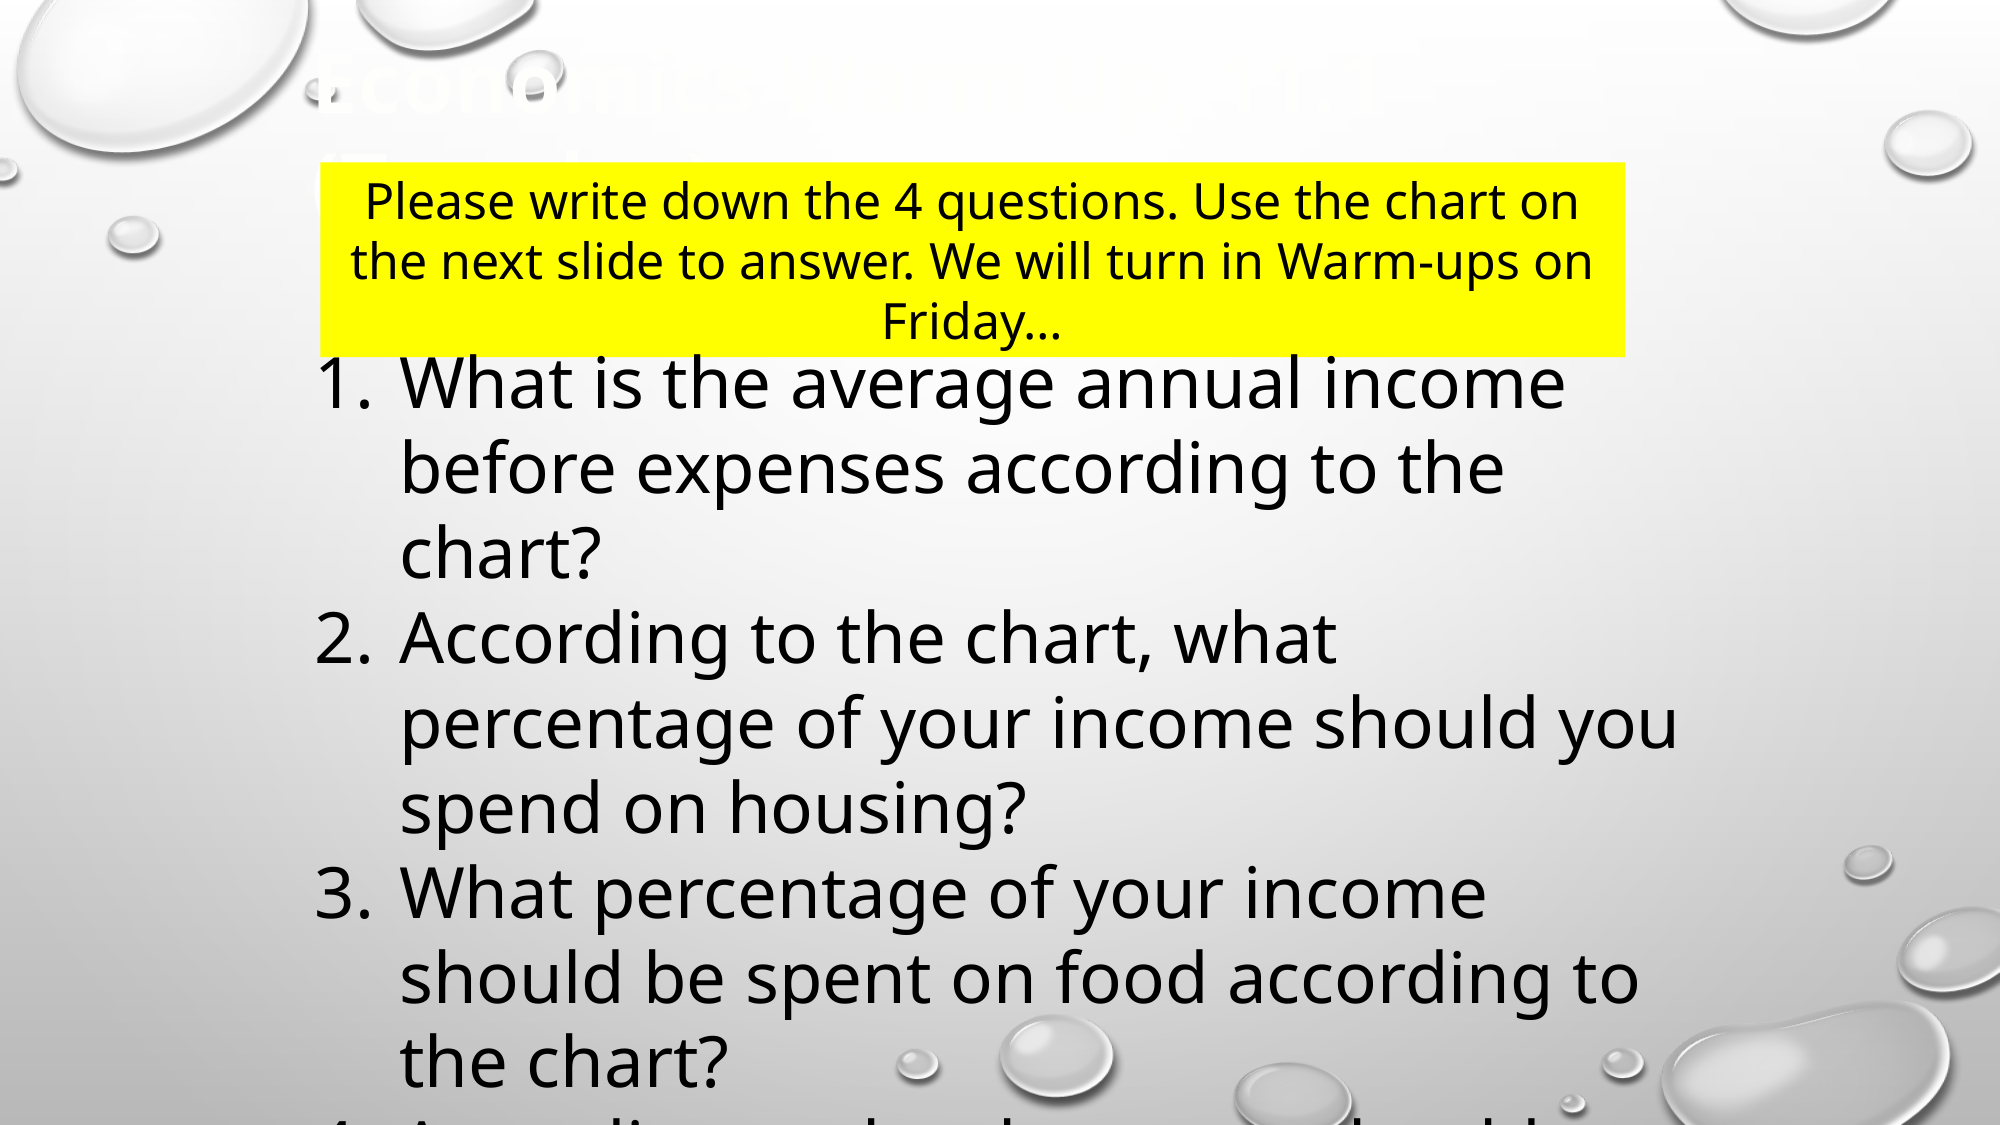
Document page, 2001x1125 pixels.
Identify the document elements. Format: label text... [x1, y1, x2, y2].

picture [0, 0, 2000, 1125]
text_box Please write down the 4 questions. Use the chart on the next slide to answer. We will turn in Warm-ups on Friday… [320, 162, 1625, 330]
text_box What is the average annual income before expenses according to the chart? According to the chart, what percentage of your income should you spend on housing? What percentage of your income should be spent on food according to the chart? According to the chart, you should spend 17.6 percent of your income on what category? [299, 330, 1725, 1125]
text_box Economics Warm Up, 11.1 (Tuesday) [300, 24, 1700, 237]
